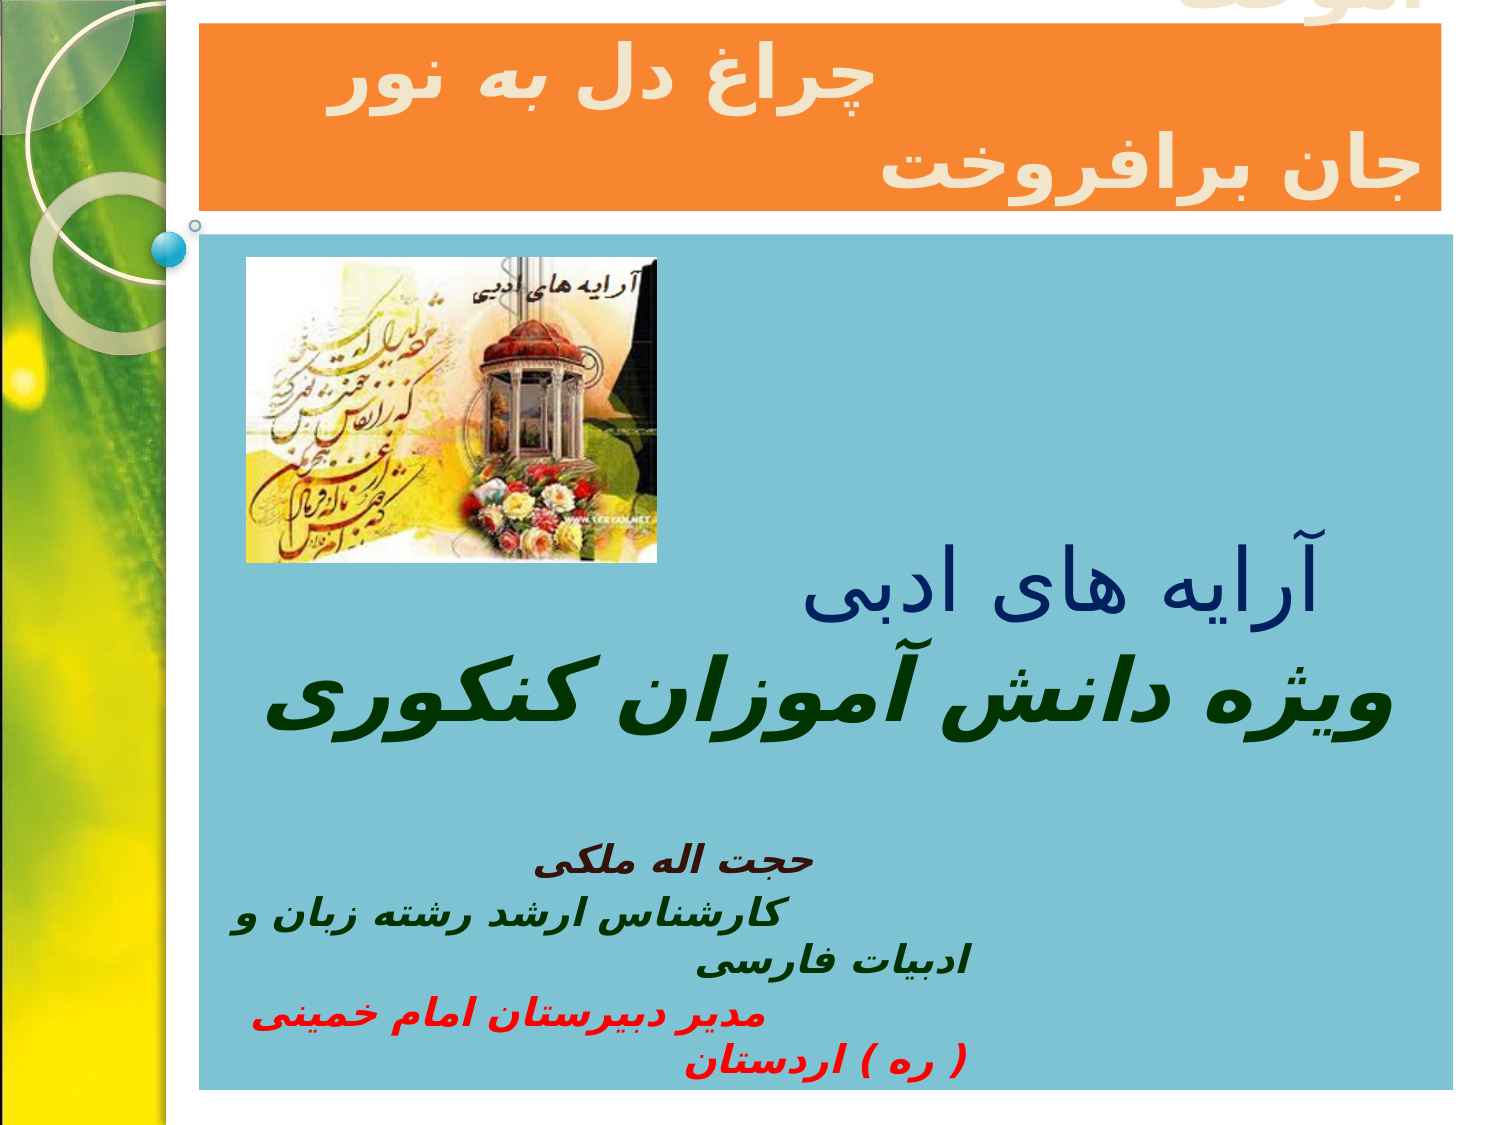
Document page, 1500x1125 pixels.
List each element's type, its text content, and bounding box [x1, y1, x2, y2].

subtitle آرایه های ادبی ویژه دانش آموزان کنکوری حجت اله ملکی کارشناس ارشد رشته زبان و ادبیات فارسی مدیر دبیرستان امام خمینی ( ره ) اردستان [199, 234, 1454, 1090]
picture [136, 0, 164, 4]
title به نام آن که جان را فکرت آموخت چراغ دل به نور جان برافروخت [199, 23, 1442, 211]
picture [155, 258, 166, 265]
picture [0, 134, 166, 1125]
picture [53, 241, 160, 332]
picture [245, 257, 657, 563]
picture [32, 13, 160, 207]
picture [62, 195, 160, 280]
